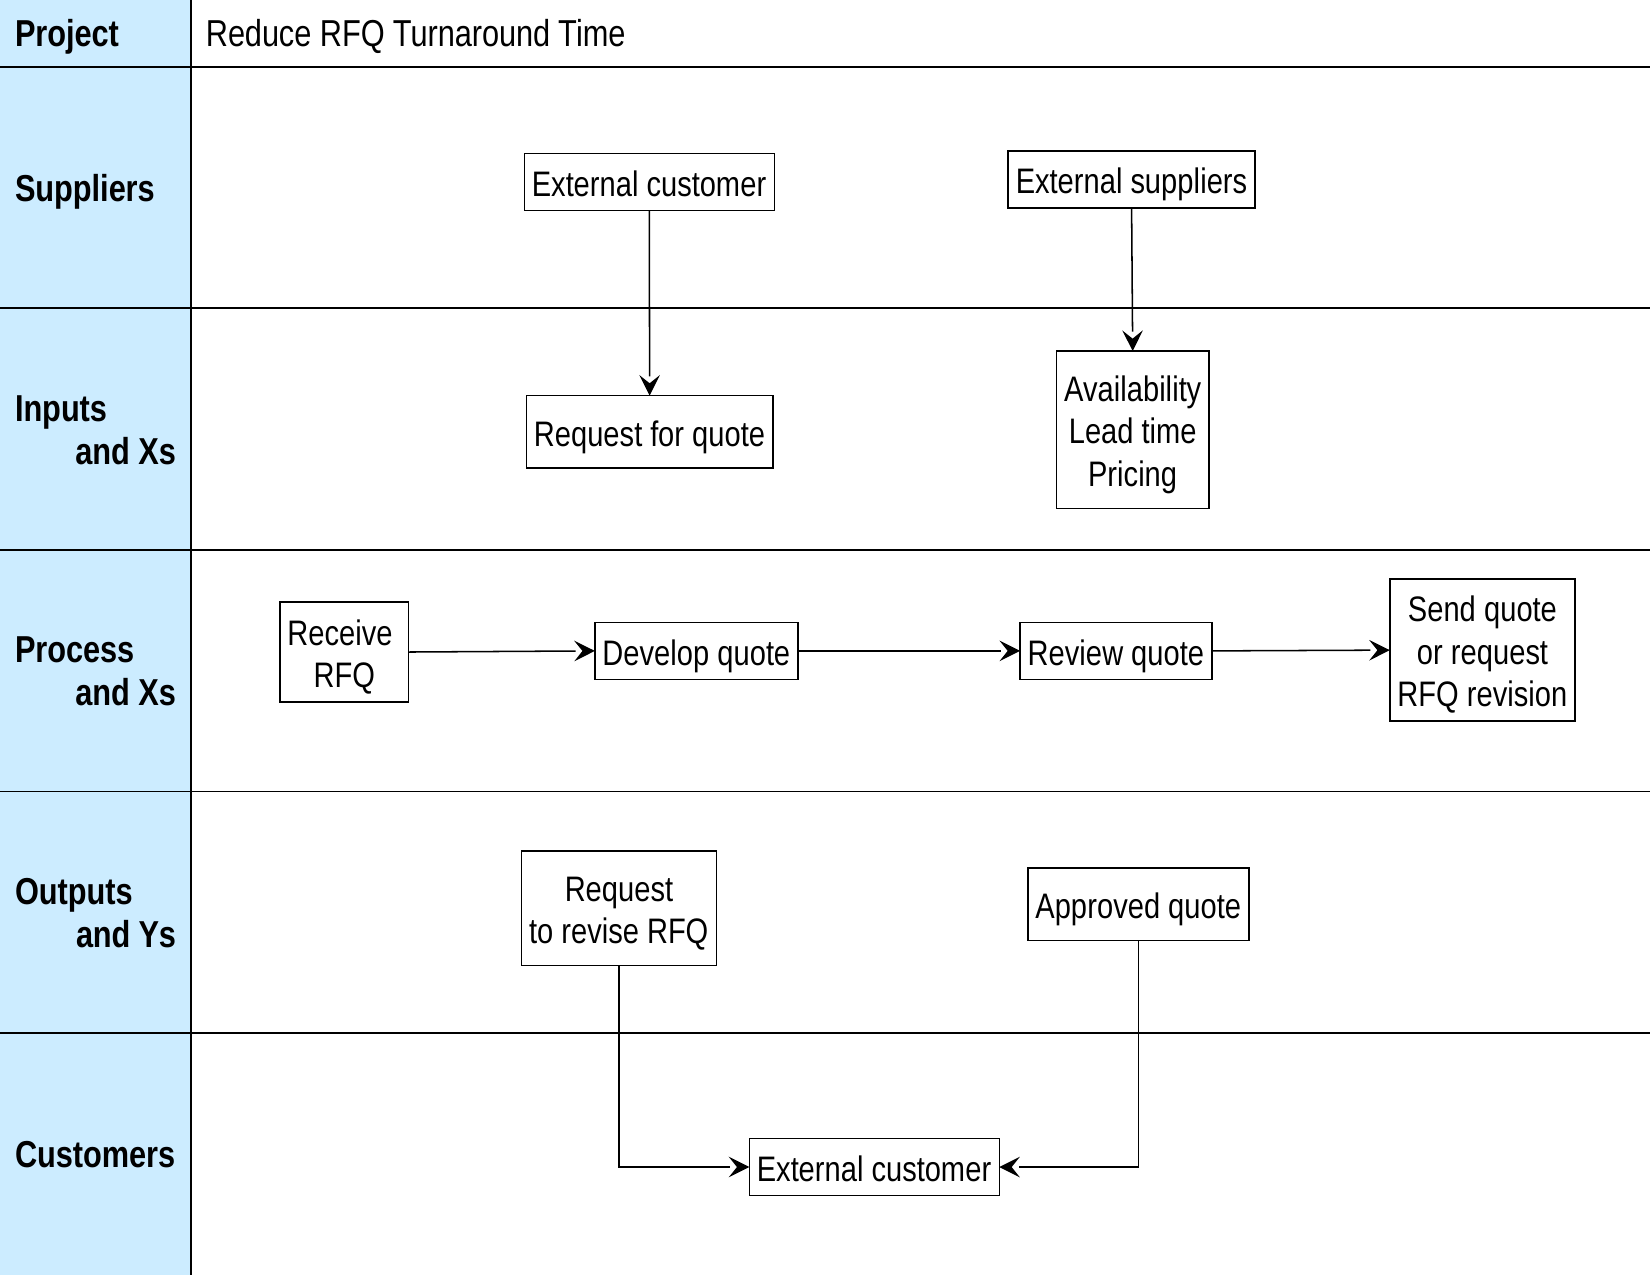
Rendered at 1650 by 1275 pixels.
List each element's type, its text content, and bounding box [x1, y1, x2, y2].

text_box Send quote or request RFQ revision [1389, 579, 1576, 722]
table_header Project [0, 0, 190, 66]
text_box External customer [524, 153, 775, 211]
table_cell Process and Xs [0, 551, 190, 791]
table_header Reduce RFQ Turnaround Time [192, 0, 1650, 66]
table_cell Suppliers [0, 68, 190, 307]
text_box Approved quote [1027, 868, 1249, 941]
table_cell [192, 1034, 1650, 1275]
text_box External suppliers [1008, 150, 1256, 209]
table_cell Inputs and Xs [0, 309, 190, 549]
text_box Develop quote [594, 622, 799, 680]
text_box Request for quote [526, 395, 773, 469]
table_cell Customers [0, 1034, 190, 1275]
text_box External customer [749, 1138, 1000, 1196]
table_cell [192, 792, 1650, 1032]
table_cell [192, 551, 1650, 791]
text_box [583, 1001, 785, 1132]
table_cell [192, 68, 1650, 307]
table_cell Outputs and Ys [0, 792, 190, 1032]
text_box Availability Lead time Pricing [1056, 351, 1209, 509]
table_cell [192, 309, 1650, 549]
text_box Review quote [1020, 622, 1212, 680]
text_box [956, 984, 1183, 1124]
text_box Receive RFQ [279, 602, 409, 702]
text_box Request to revise RFQ [521, 850, 717, 966]
